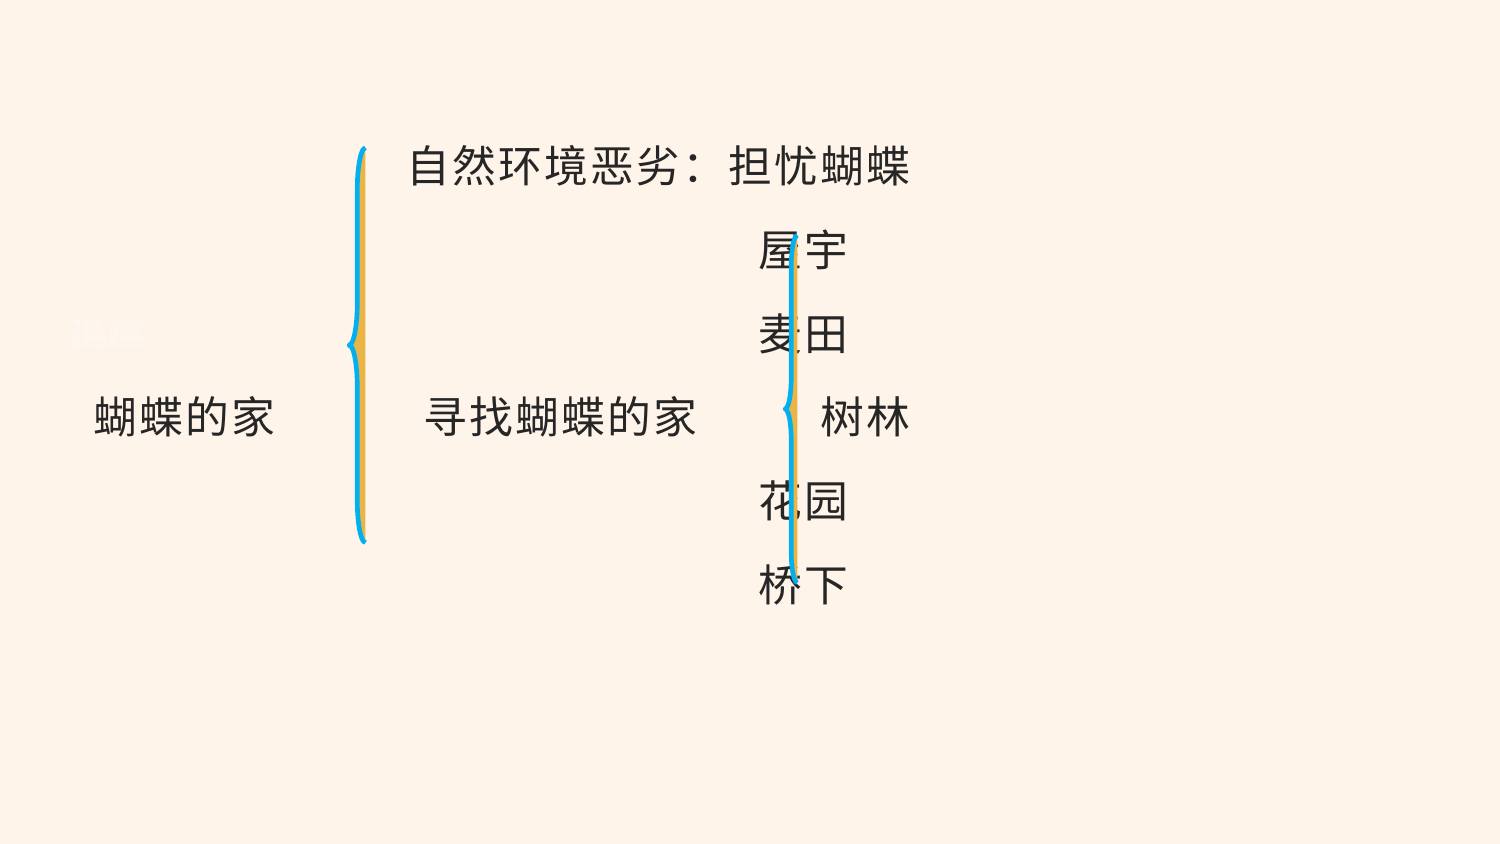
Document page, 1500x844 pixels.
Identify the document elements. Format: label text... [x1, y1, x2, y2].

text_box [349, 147, 366, 543]
text_box [785, 235, 798, 583]
list 自然环境恶劣：担忧蝴蝶 屋宇 麦田 蝴蝶的家 寻找蝴蝶的家 树林 花园 桥下 [82, 117, 1418, 781]
